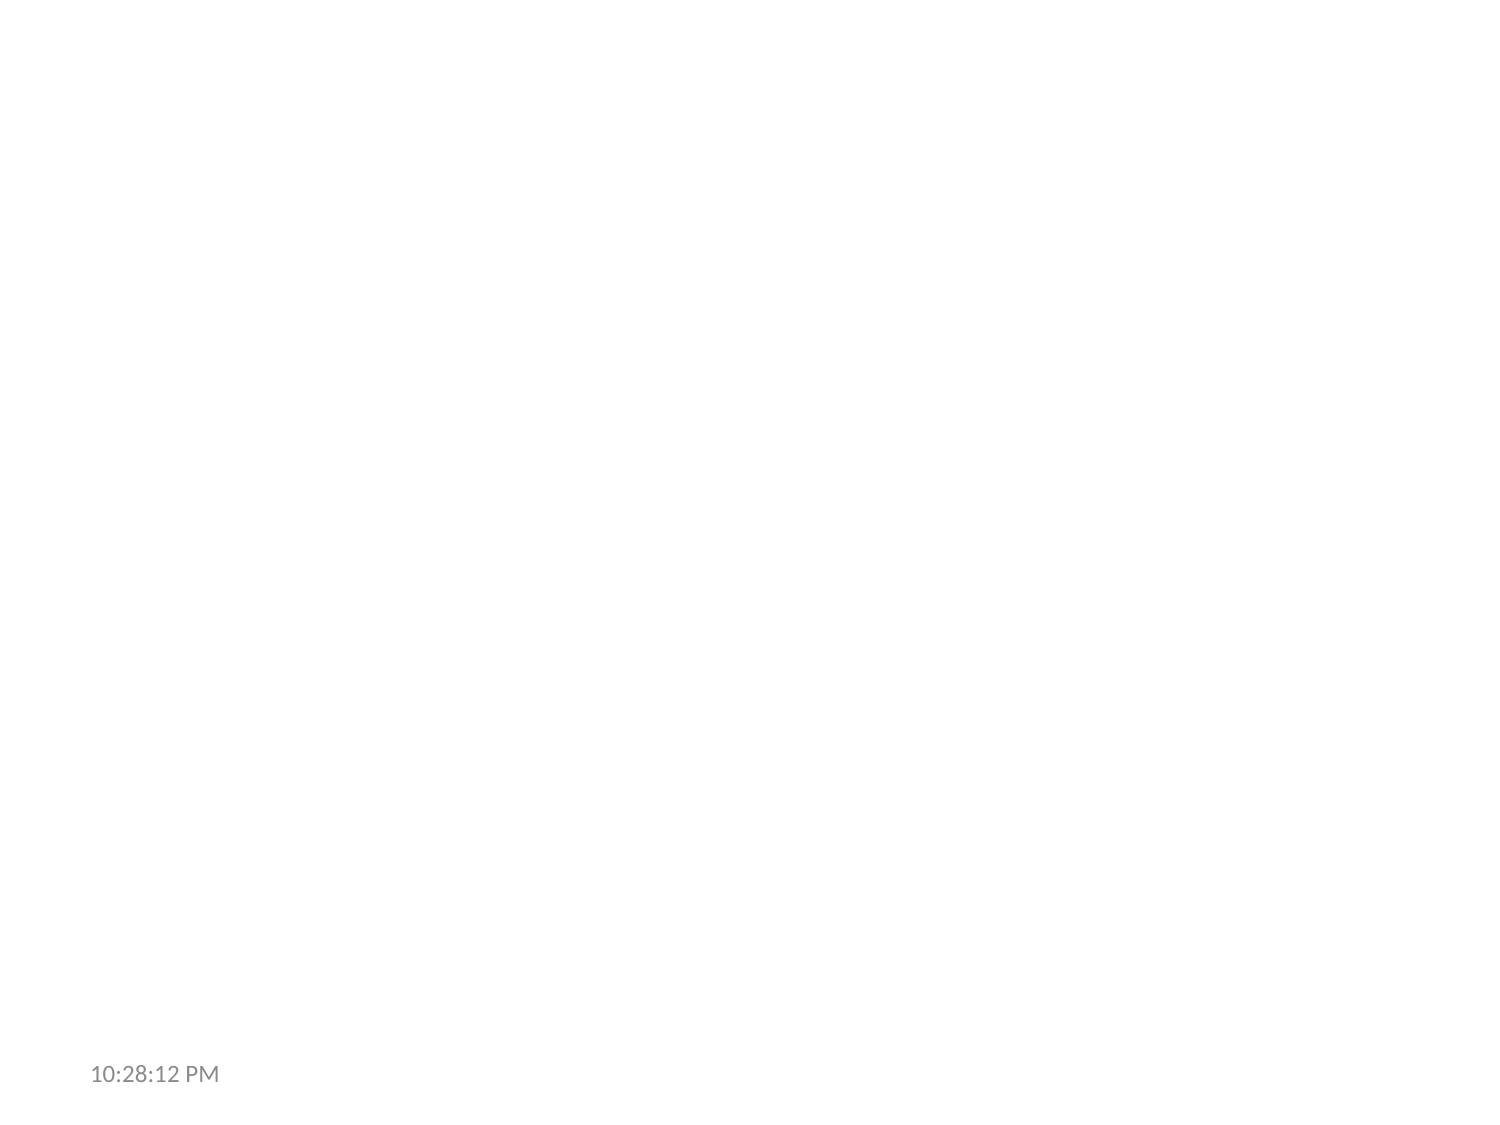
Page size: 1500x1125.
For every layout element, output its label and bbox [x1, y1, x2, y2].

slide_number [75, 1042, 425, 1103]
